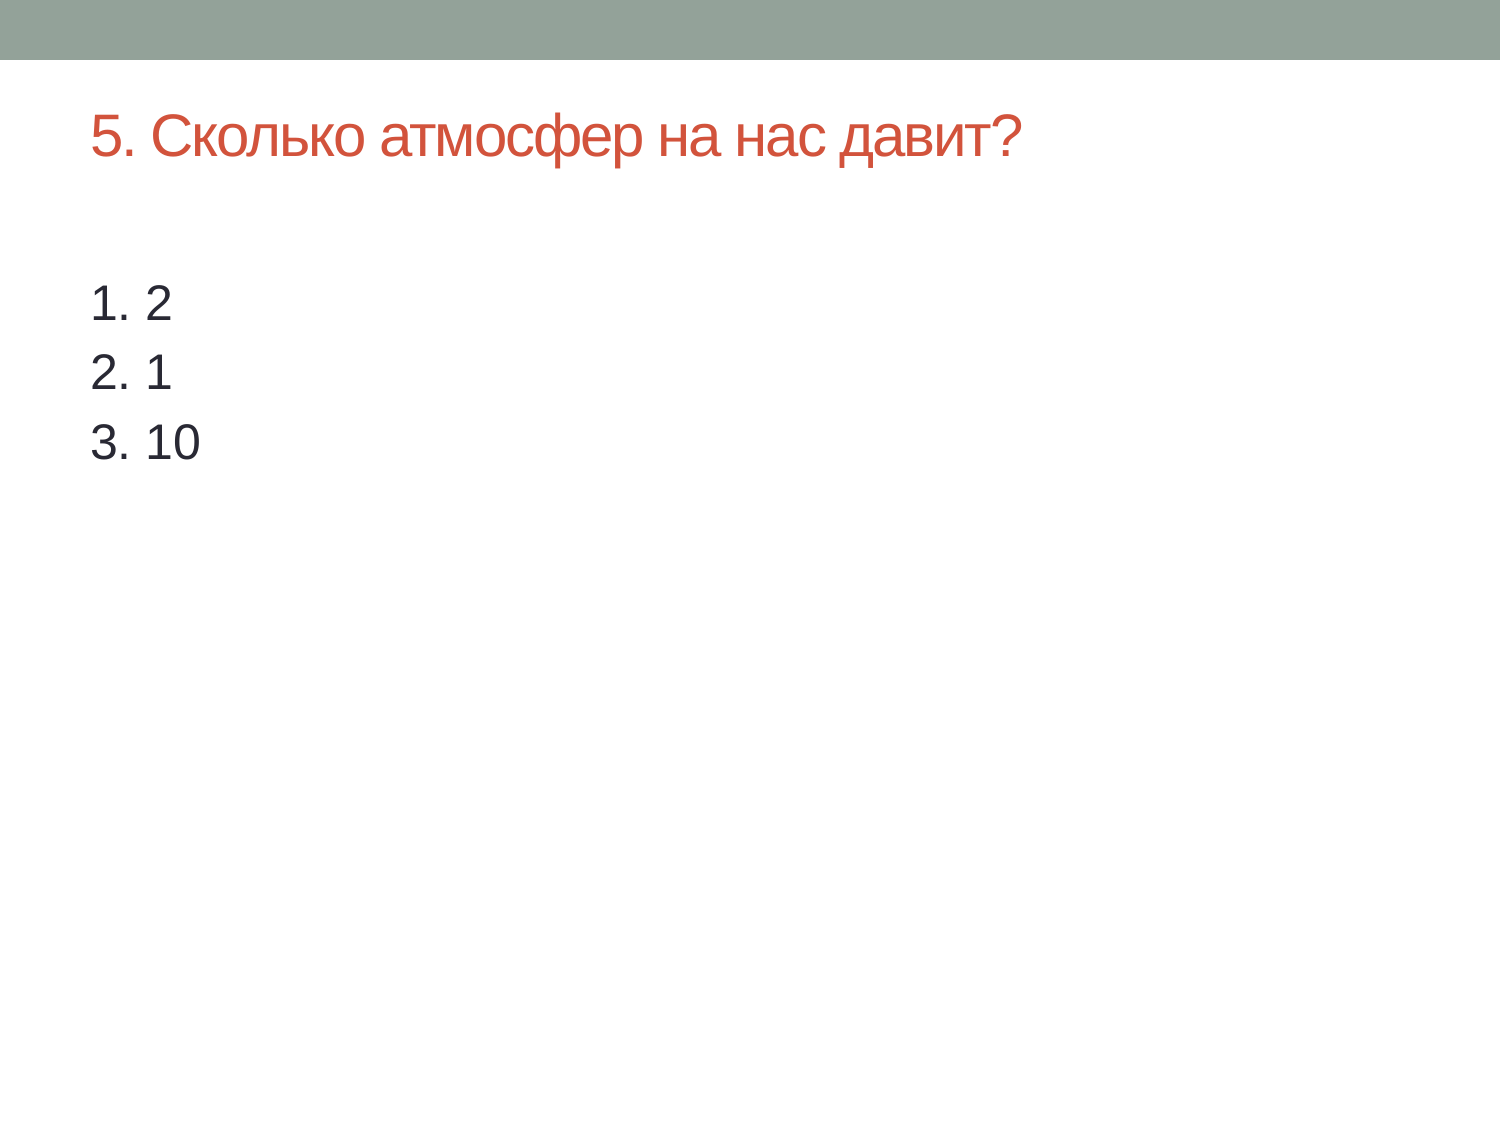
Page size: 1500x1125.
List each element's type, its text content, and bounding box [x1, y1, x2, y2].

title 5. Сколько атмосфер на нас давит? [75, 87, 1425, 250]
list 1. 2 2. 1 3. 10 [75, 262, 1425, 1063]
